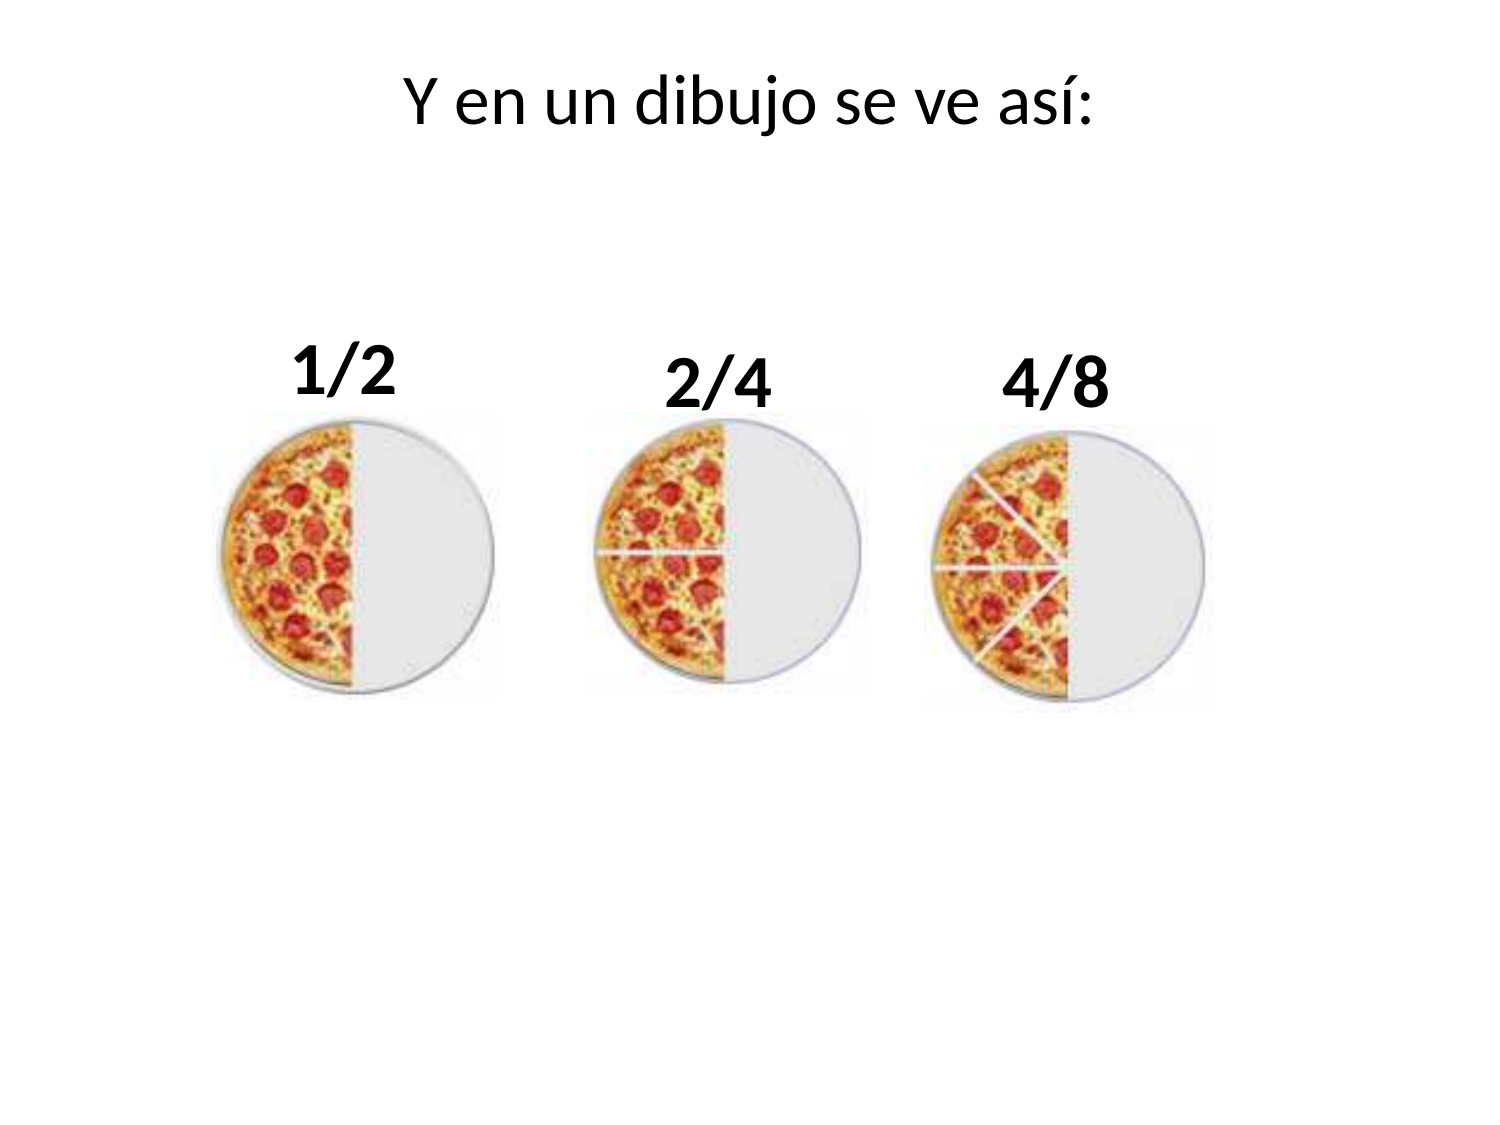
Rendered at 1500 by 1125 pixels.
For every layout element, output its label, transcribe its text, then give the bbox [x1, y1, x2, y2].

title Y en un dibujo se ve así: [75, 45, 1425, 233]
text_box 2/4 [649, 324, 809, 410]
text_box 4/8 [987, 324, 1134, 423]
picture [924, 424, 1213, 713]
text_box 1/2 [275, 312, 475, 410]
picture [587, 412, 869, 694]
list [212, 412, 501, 701]
